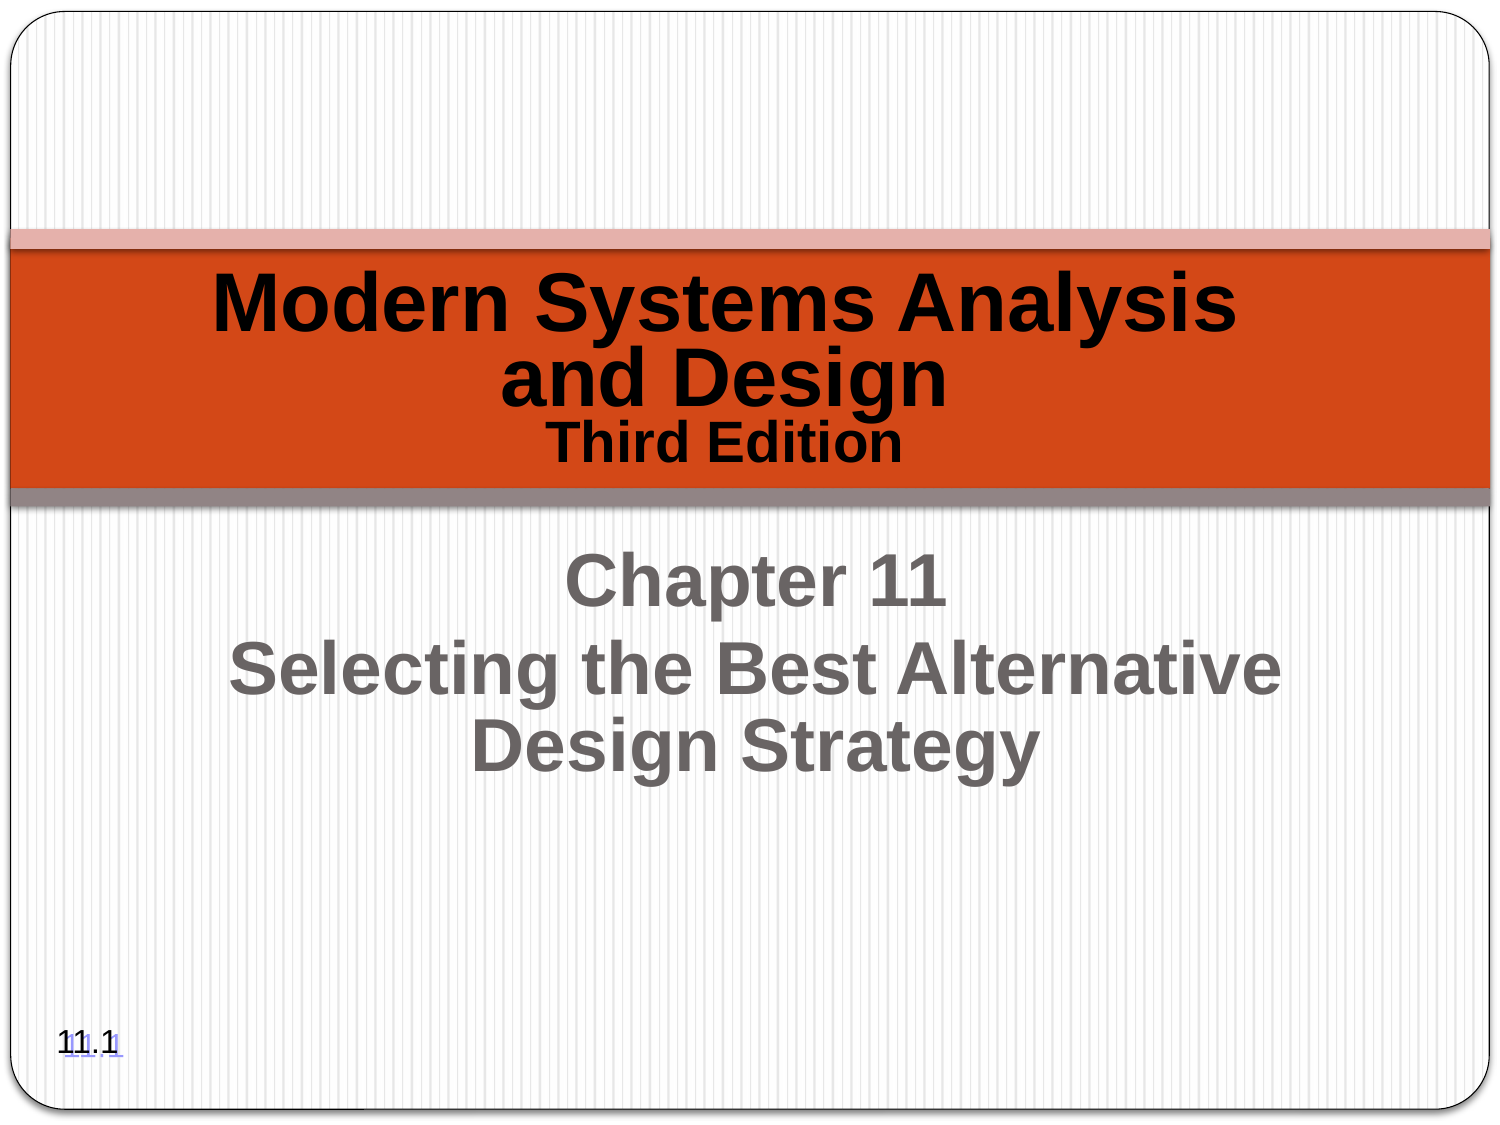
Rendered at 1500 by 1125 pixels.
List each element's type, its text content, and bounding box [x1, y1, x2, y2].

text_box 11.1 [37, 1012, 138, 1107]
title Modern Systems Analysis and Design Third Edition [112, 202, 1338, 690]
subtitle Chapter 11 Selecting the Best Alternative Design Strategy [174, 690, 1338, 825]
